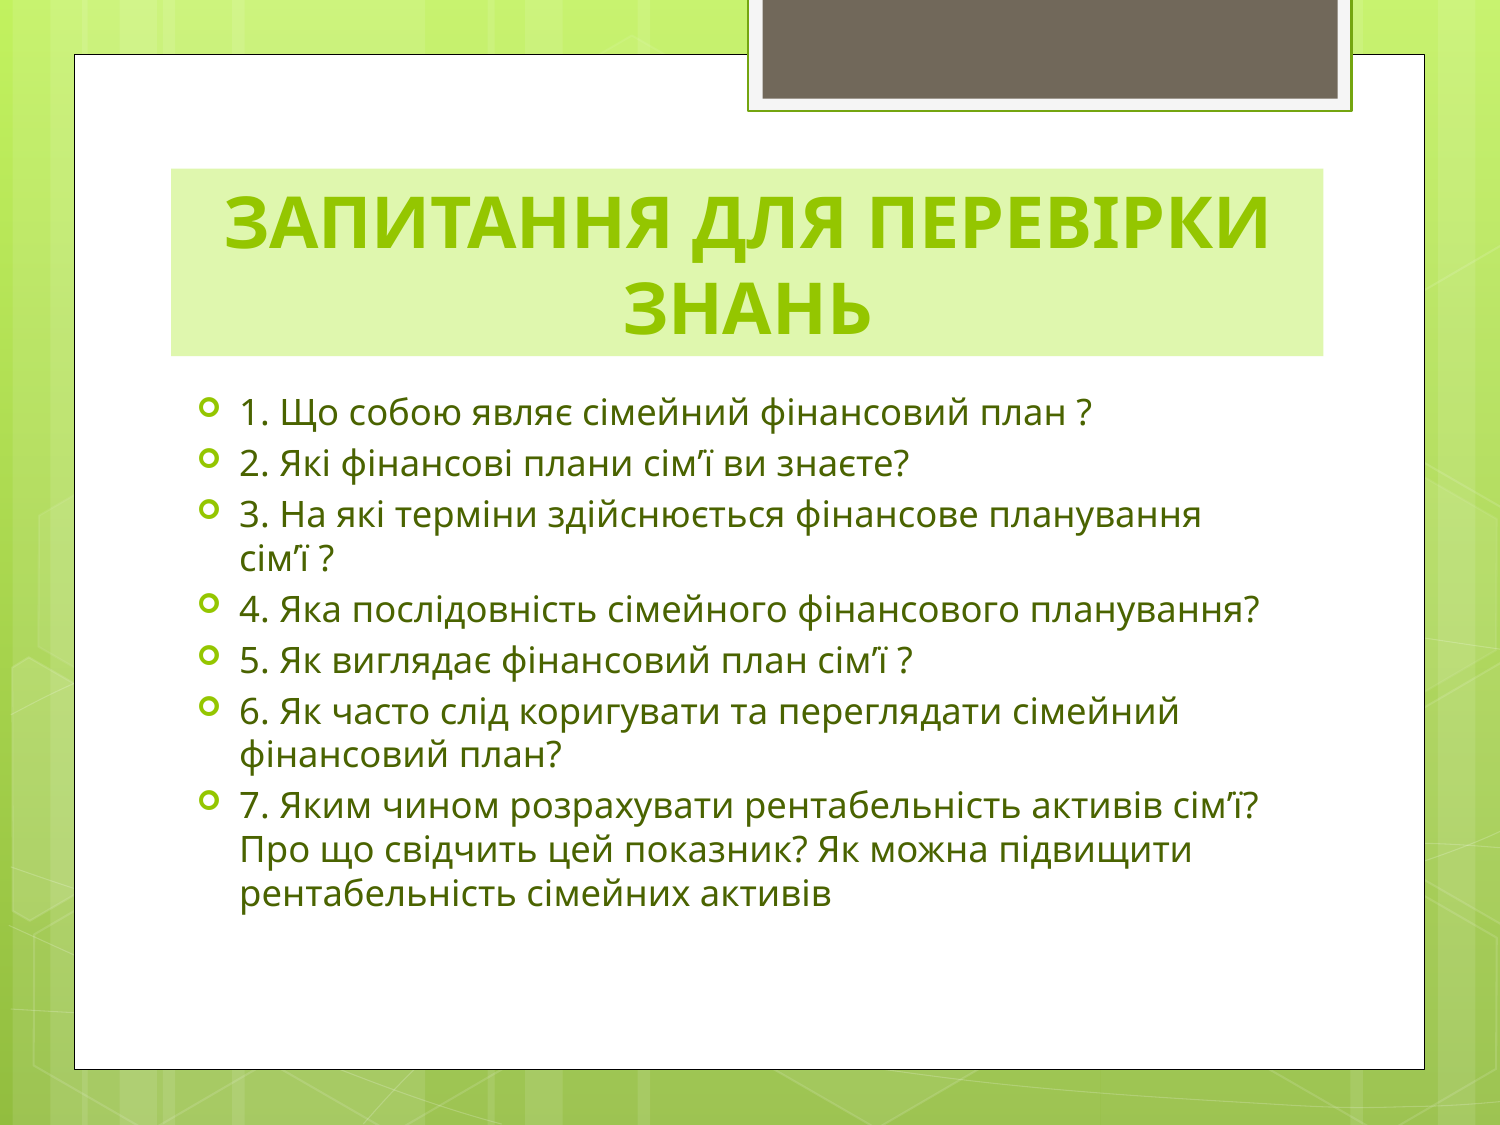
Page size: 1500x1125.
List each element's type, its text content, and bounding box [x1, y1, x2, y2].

title ЗАПИТАННЯ ДЛЯ ПЕРЕВІРКИ ЗНАНЬ [171, 168, 1324, 357]
list 1. Що собою являє сімейний фінансовий план ? 2. Які фінансові плани сім’ї ви знаєте? 3. На які терміни здійснюється фінансове планування сім’ї ? 4. Яка послідовність сімейного фінансового планування? 5. Як виглядає фінансовий план сім’ї ? 6. Як часто слід коригувати та переглядати сімейний фінансовий план? 7. Яким чином розрахувати рентабельність активів сім’ї? Про що свідчить цей показник? Як можна підвищити рентабельність сімейних активів [171, 381, 1283, 957]
